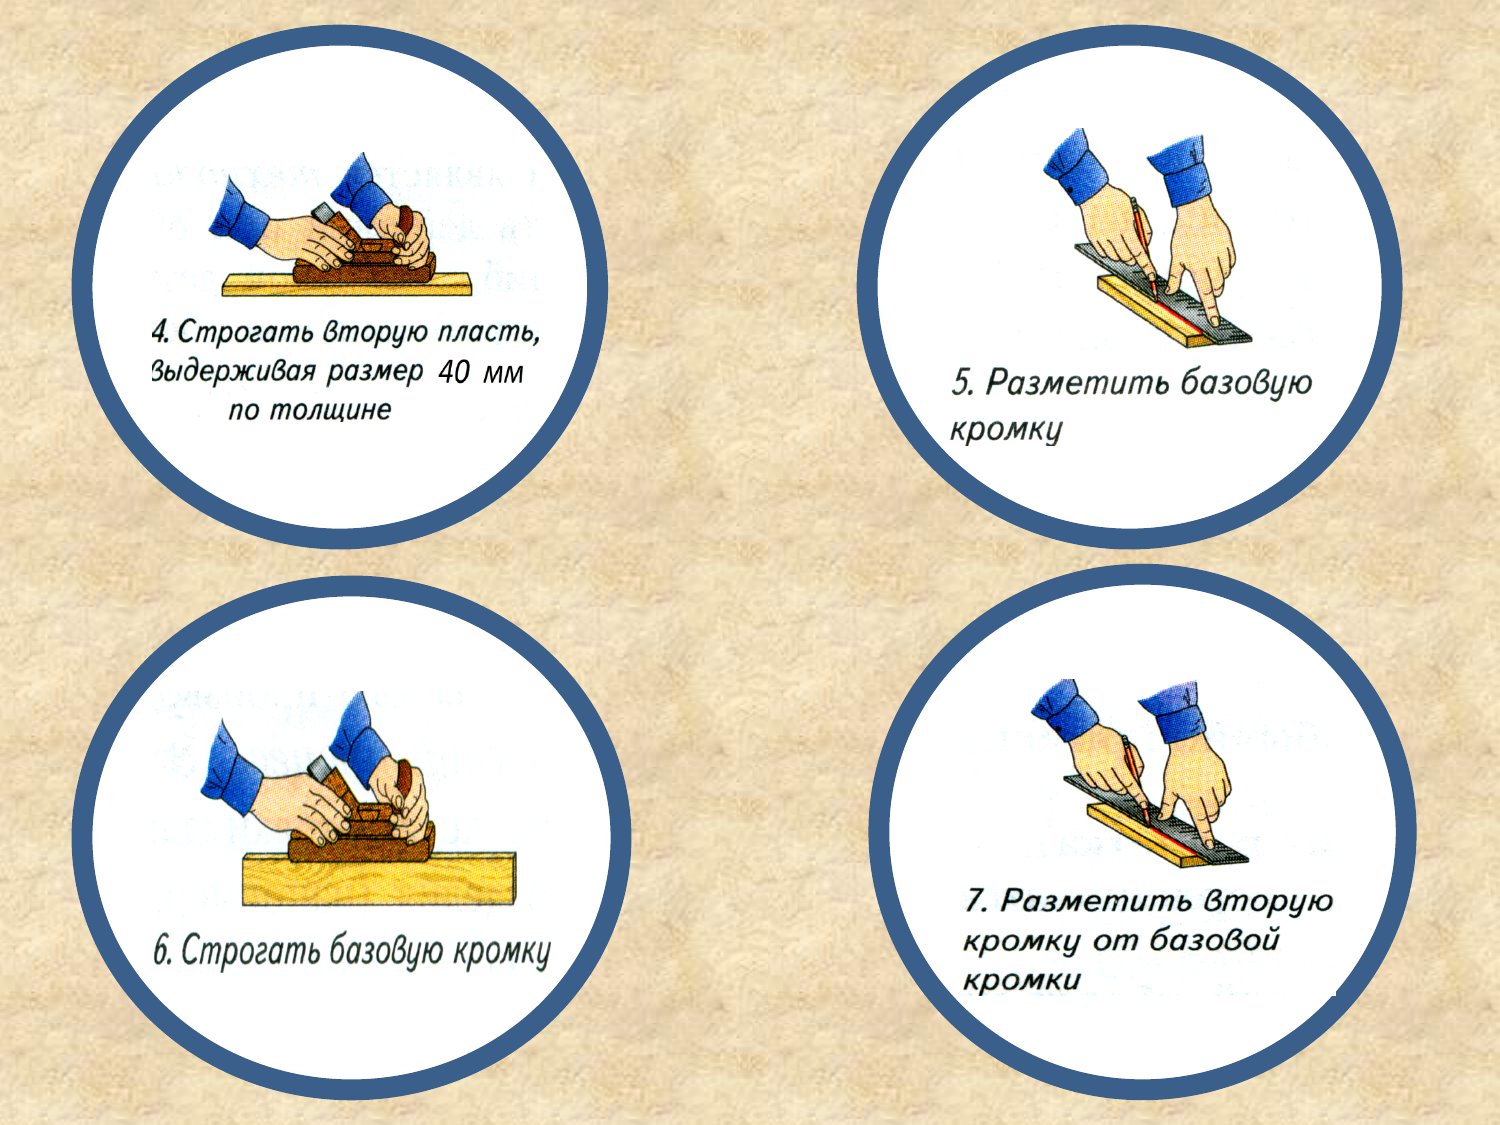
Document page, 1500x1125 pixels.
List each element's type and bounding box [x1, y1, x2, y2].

text_box [876, 572, 1409, 1092]
picture [0, 0, 1500, 1125]
text_box [79, 32, 600, 542]
text_box [865, 32, 1395, 542]
text_box [79, 583, 624, 1092]
